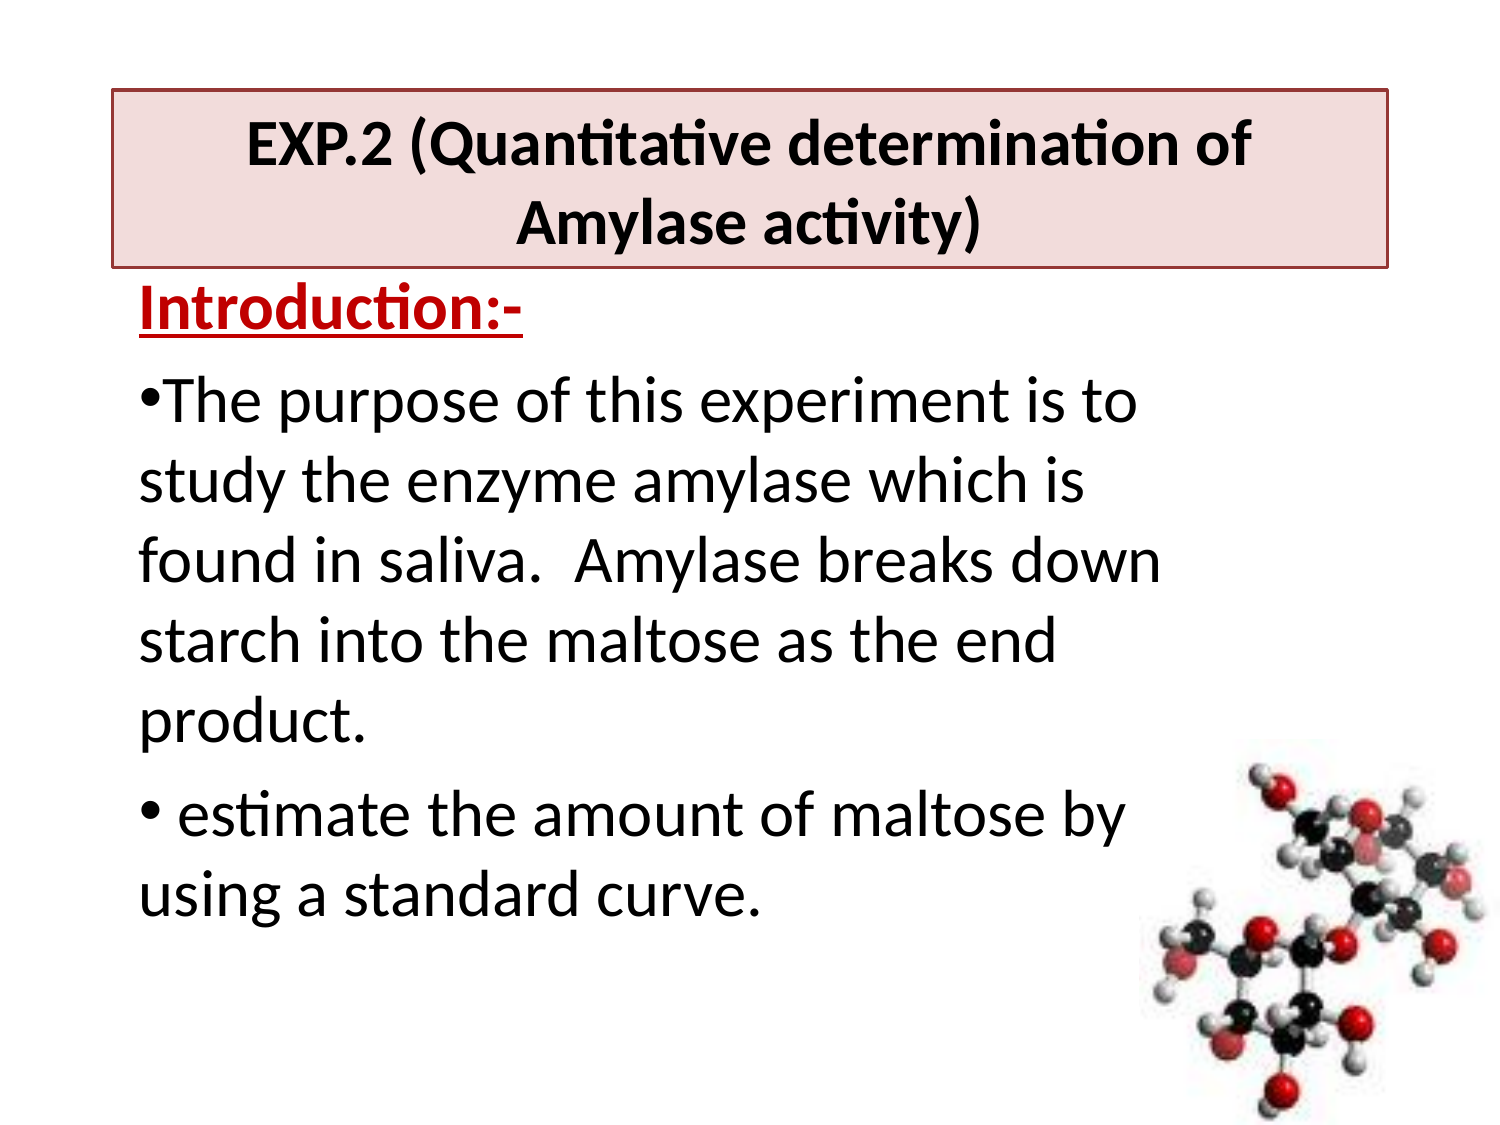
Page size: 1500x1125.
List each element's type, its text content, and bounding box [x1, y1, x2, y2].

title EXP.2 (Quantitative determination of Amylase activity) [112, 90, 1388, 268]
subtitle Introduction:- The purpose of this experiment is to study the enzyme amylase which is found in saliva. Amylase breaks down starch into the maltose as the end product. estimate the amount of maltose by using a standard curve. [123, 255, 1275, 925]
picture [1139, 739, 1500, 1125]
